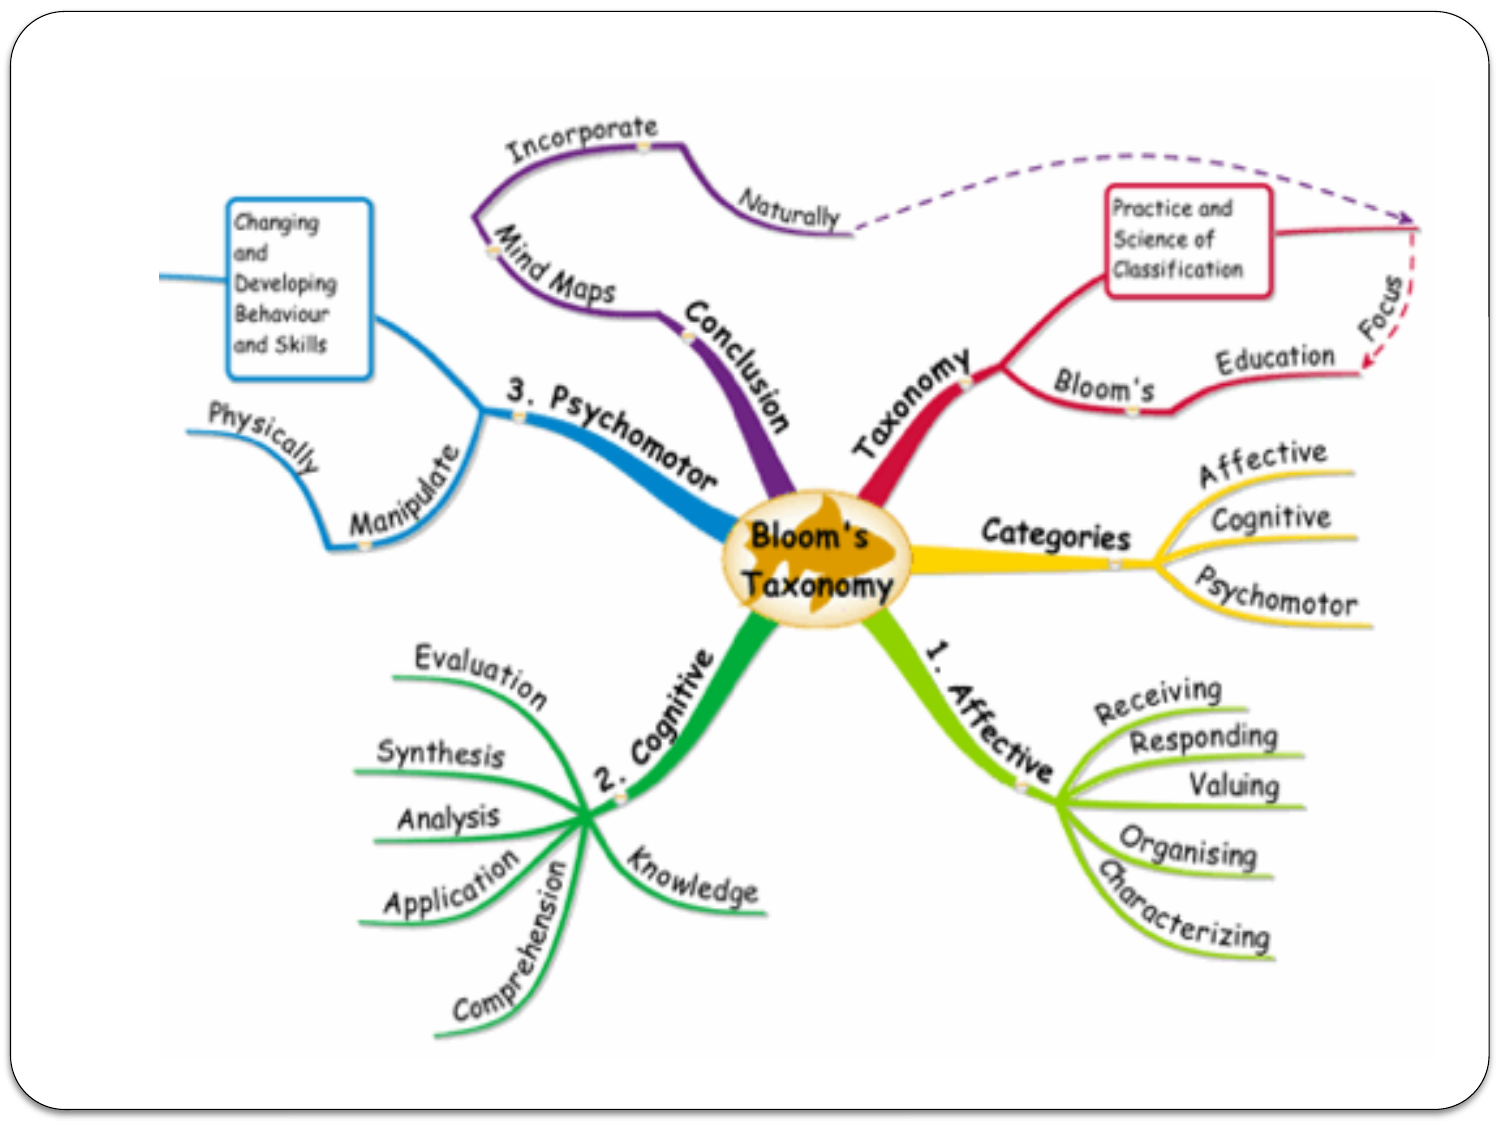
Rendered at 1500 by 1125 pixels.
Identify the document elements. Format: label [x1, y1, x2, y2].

list [159, 77, 1436, 1061]
